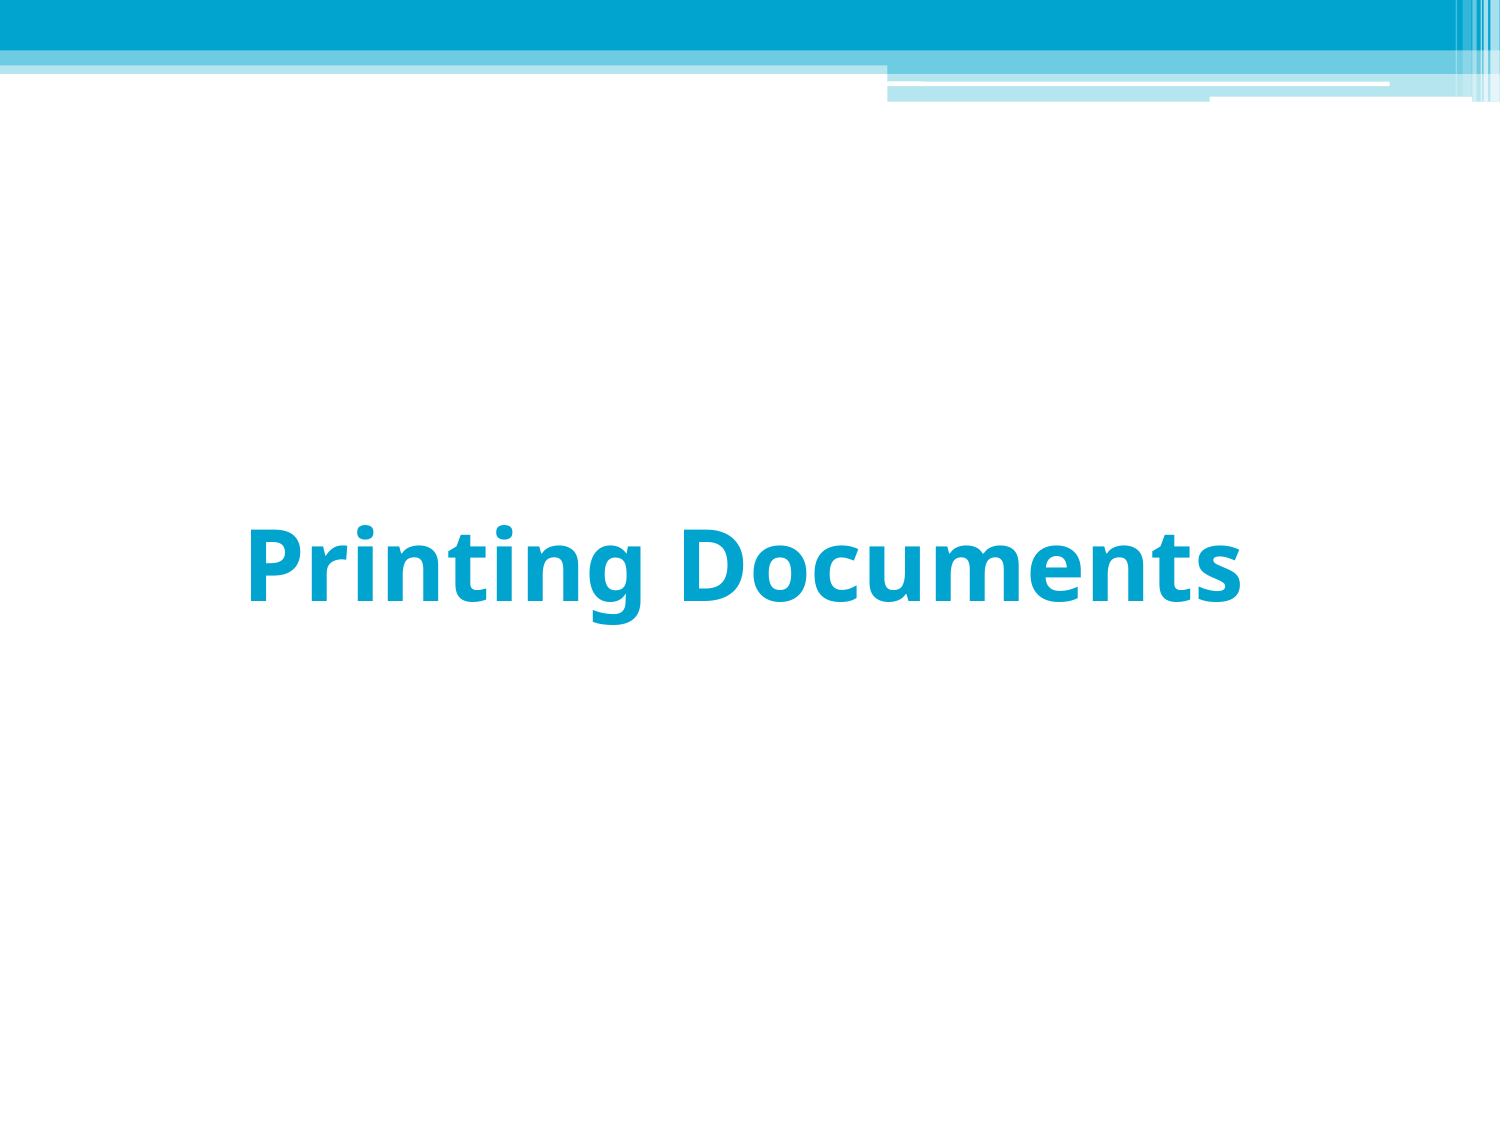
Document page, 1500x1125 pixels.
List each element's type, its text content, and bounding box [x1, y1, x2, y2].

title Printing Documents [162, 450, 1325, 674]
